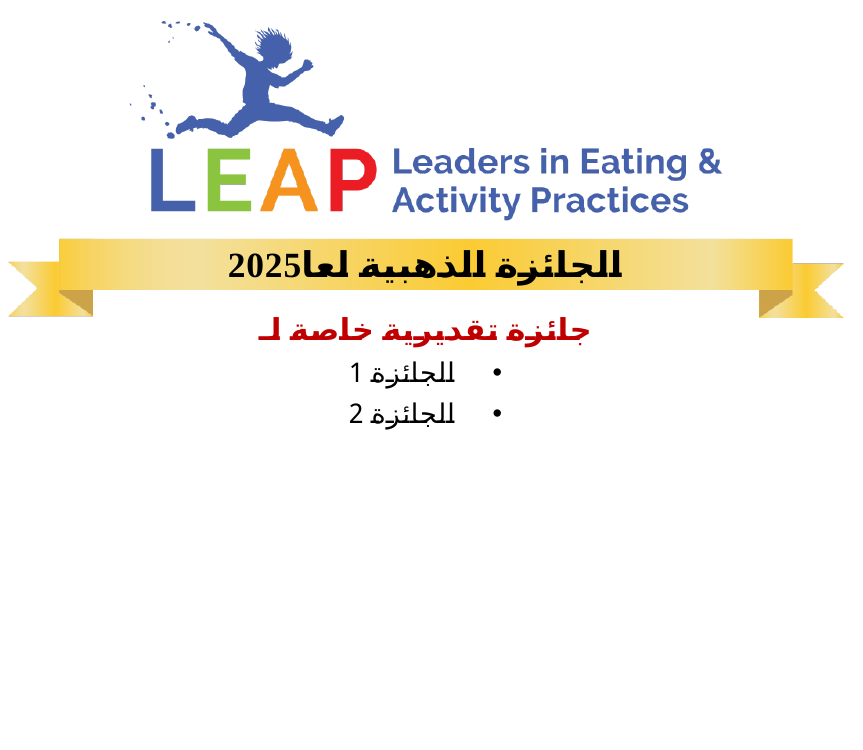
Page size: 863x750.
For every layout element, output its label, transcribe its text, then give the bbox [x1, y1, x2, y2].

title الجائزة الذهبية لعا2025 [60, 239, 791, 293]
list جائزة تقديرية خاصة لـ الجائزة 1 الجائزة 2 [92, 307, 759, 603]
picture [1, 0, 863, 338]
